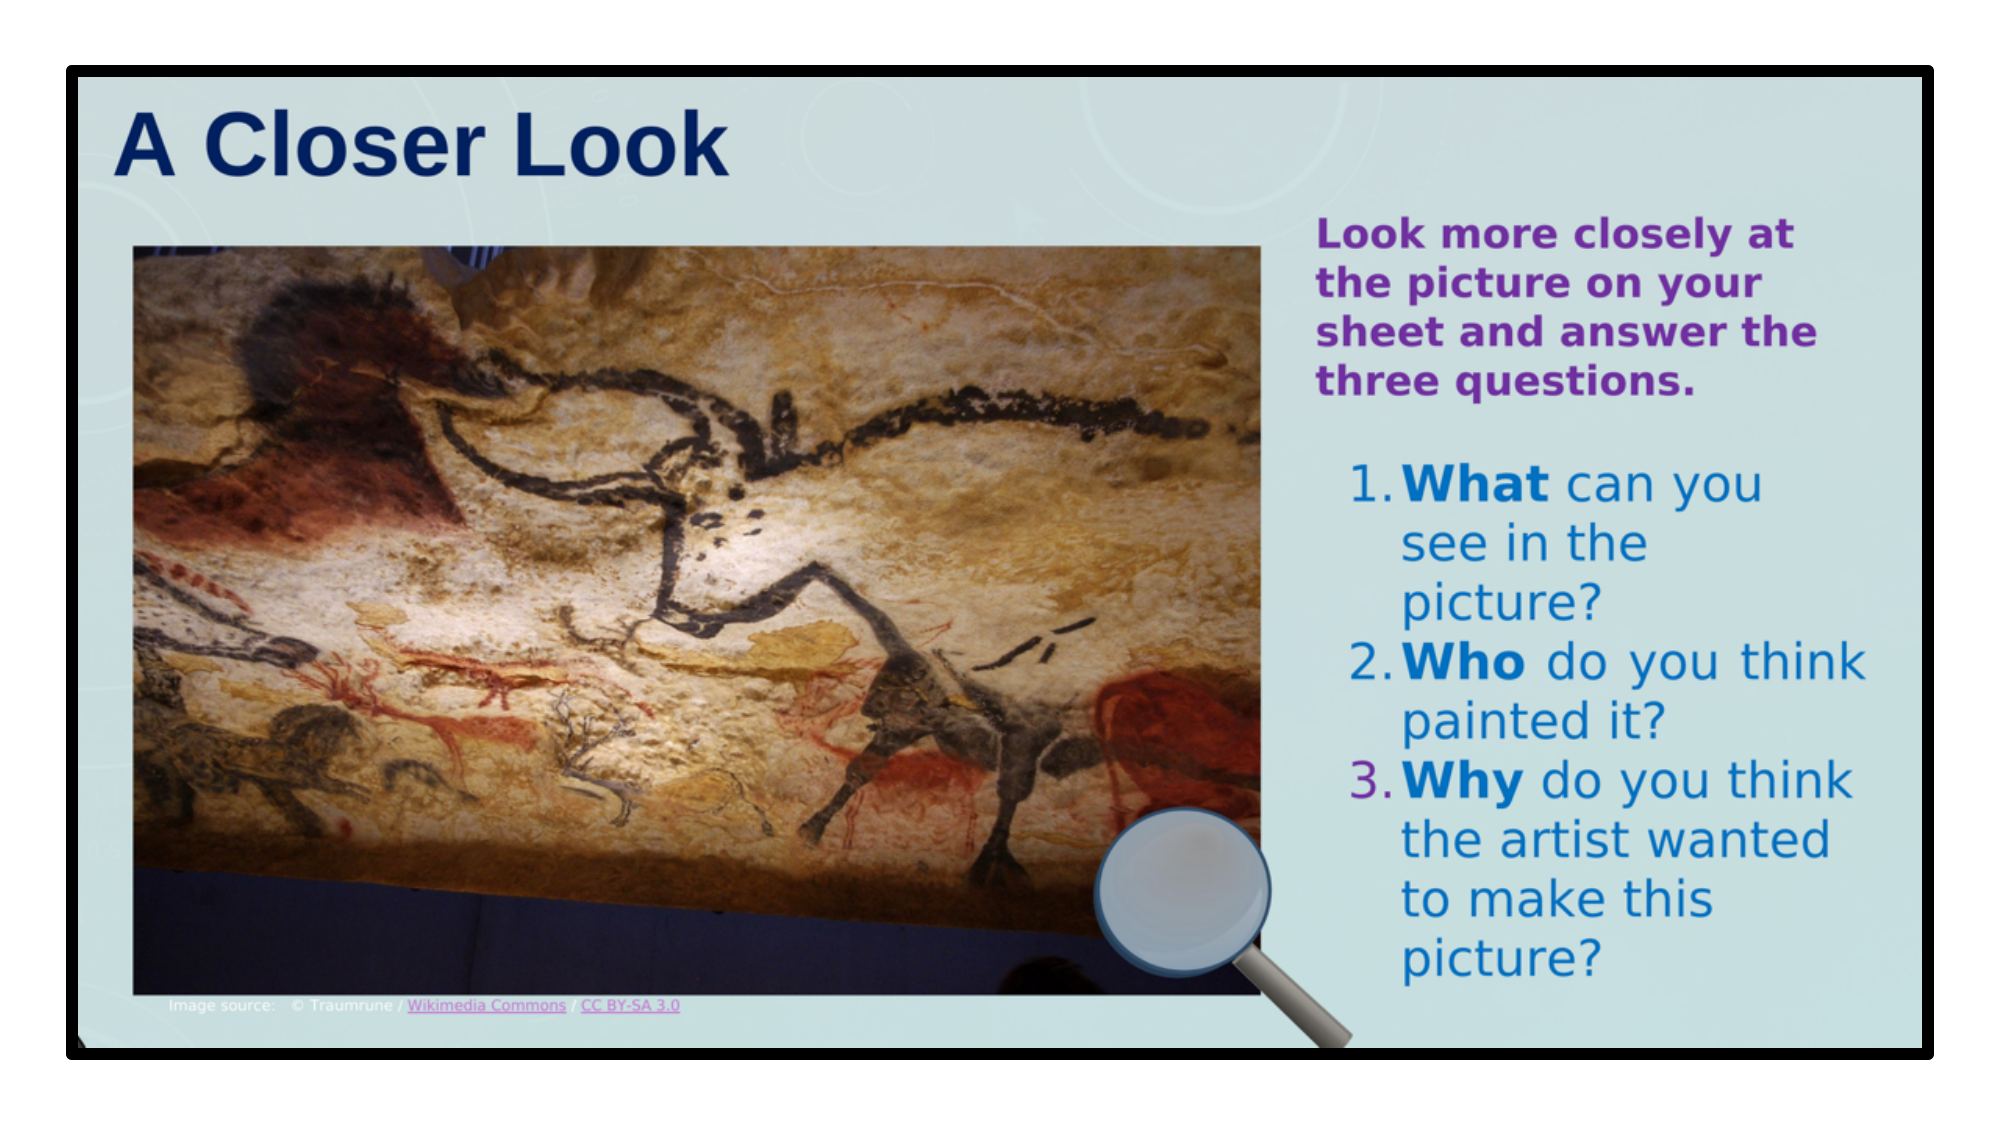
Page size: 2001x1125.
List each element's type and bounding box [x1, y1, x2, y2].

picture [78, 77, 1922, 1048]
